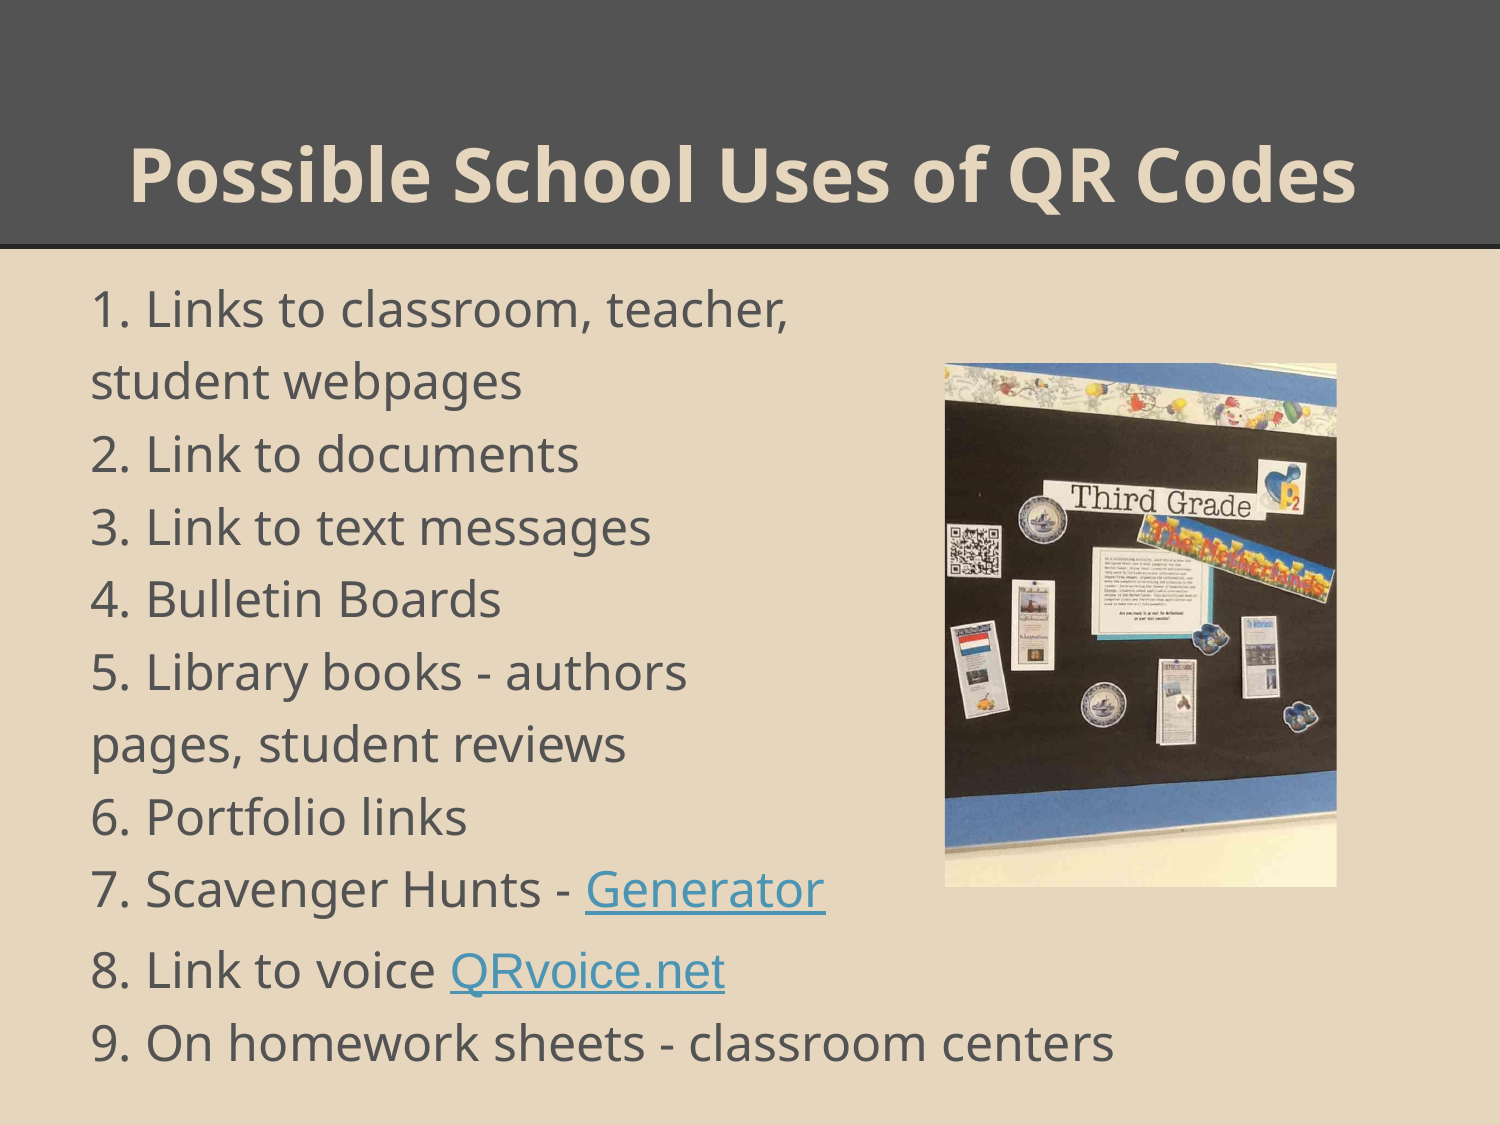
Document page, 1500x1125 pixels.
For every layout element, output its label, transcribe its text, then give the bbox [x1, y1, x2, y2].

title Possible School Uses of QR Codes [75, 14, 1425, 233]
text_box [944, 363, 1337, 887]
list 1. Links to classroom, teacher, student webpages 2. Link to documents 3. Link to text messages 4. Bulletin Boards 5. Library books - authors pages, student reviews 6. Portfolio links 7. Scavenger Hunts - Generator 8. Link to voice QRvoice.net 9. On homework sheets - classroom centers [75, 262, 1425, 1125]
